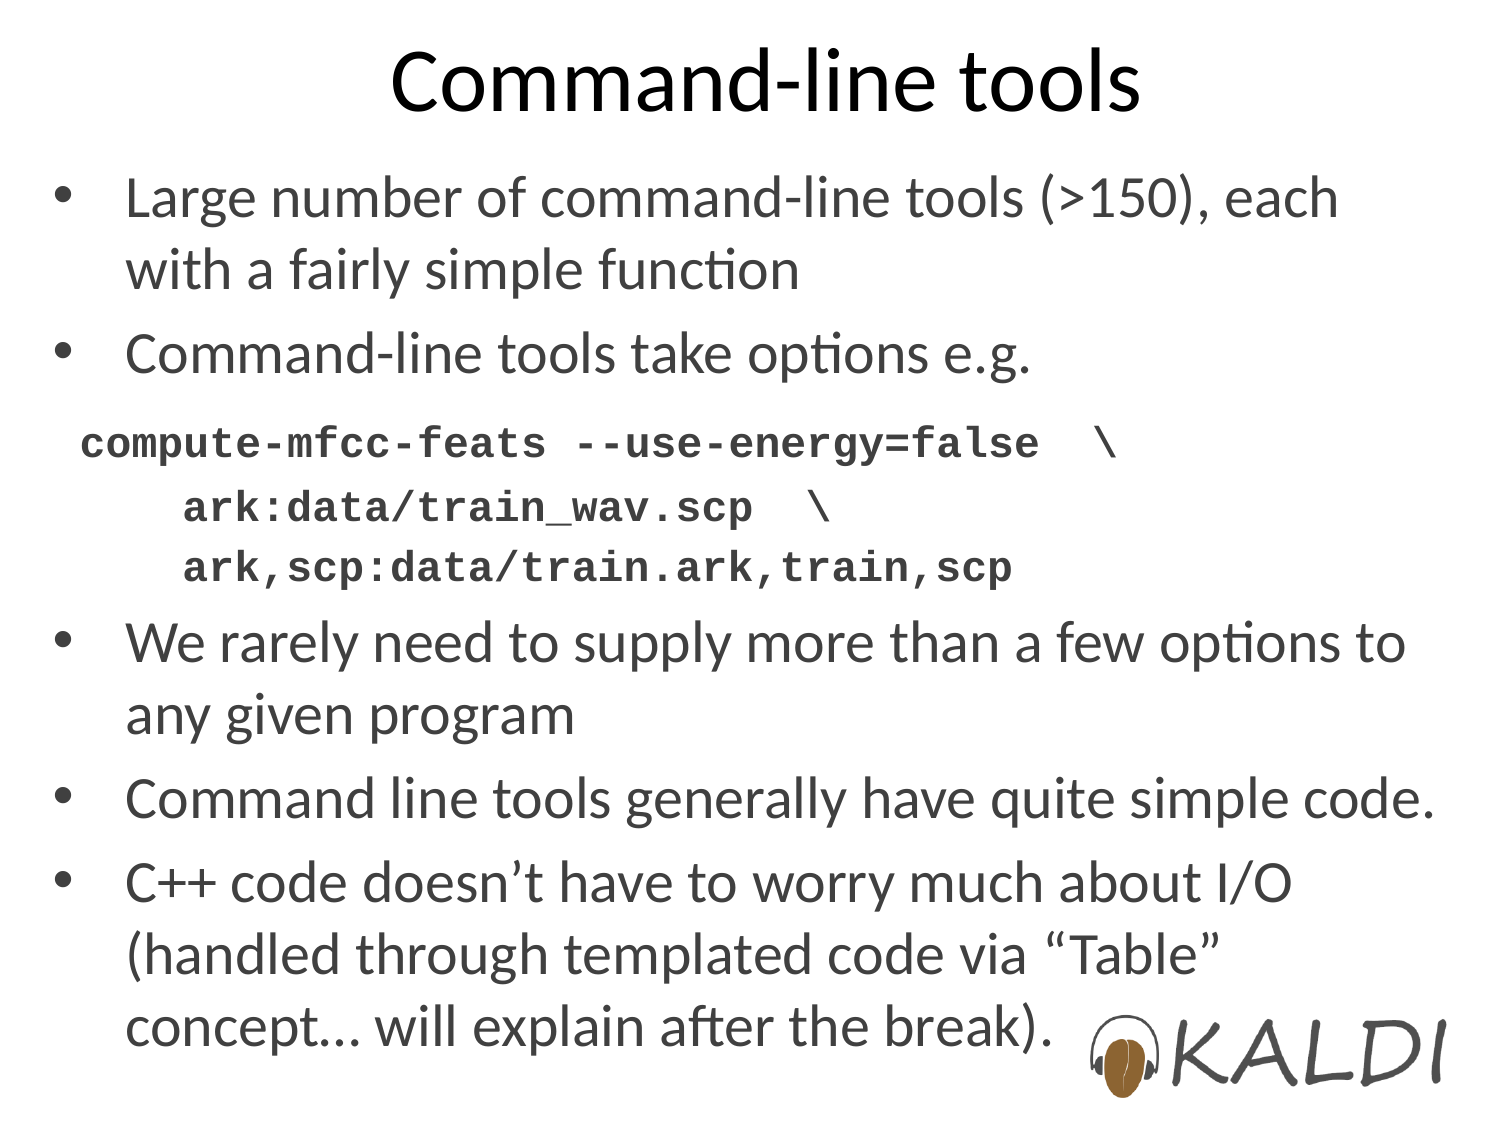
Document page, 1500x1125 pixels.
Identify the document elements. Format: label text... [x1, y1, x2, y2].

title Command-line tools [125, 5, 1410, 144]
subtitle Large number of command-line tools (>150), each with a fairly simple function Command-line tools take options e.g. compute-mfcc-feats --use-energy=false \ ark:data/train_wav.scp \ ark,scp:data/train.ark,train,scp We rarely need to supply more than a few options to any given program Command line tools generally have quite simple code. C++ code doesn’t have to worry much about I/O (handled through templated code via “Table” concept… will explain after the break). [37, 149, 1463, 1125]
